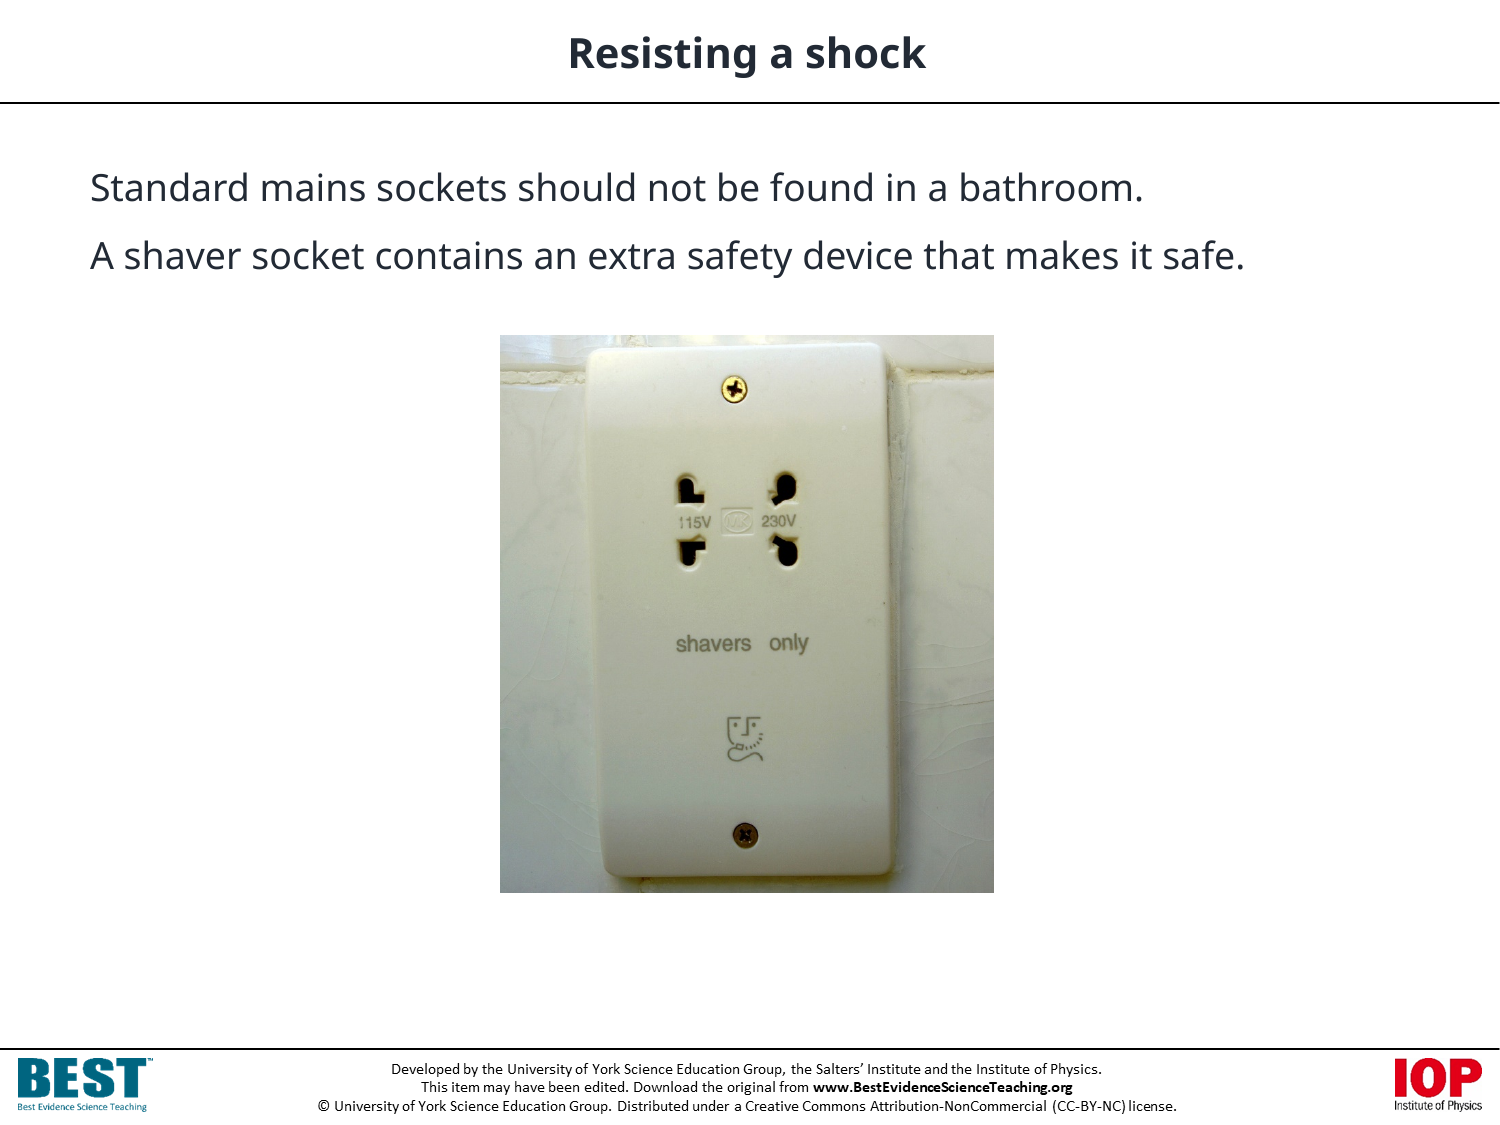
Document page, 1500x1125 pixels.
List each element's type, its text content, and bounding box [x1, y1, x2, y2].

picture [0, 102, 1500, 1125]
text_box Resisting a shock [23, 4, 1471, 99]
